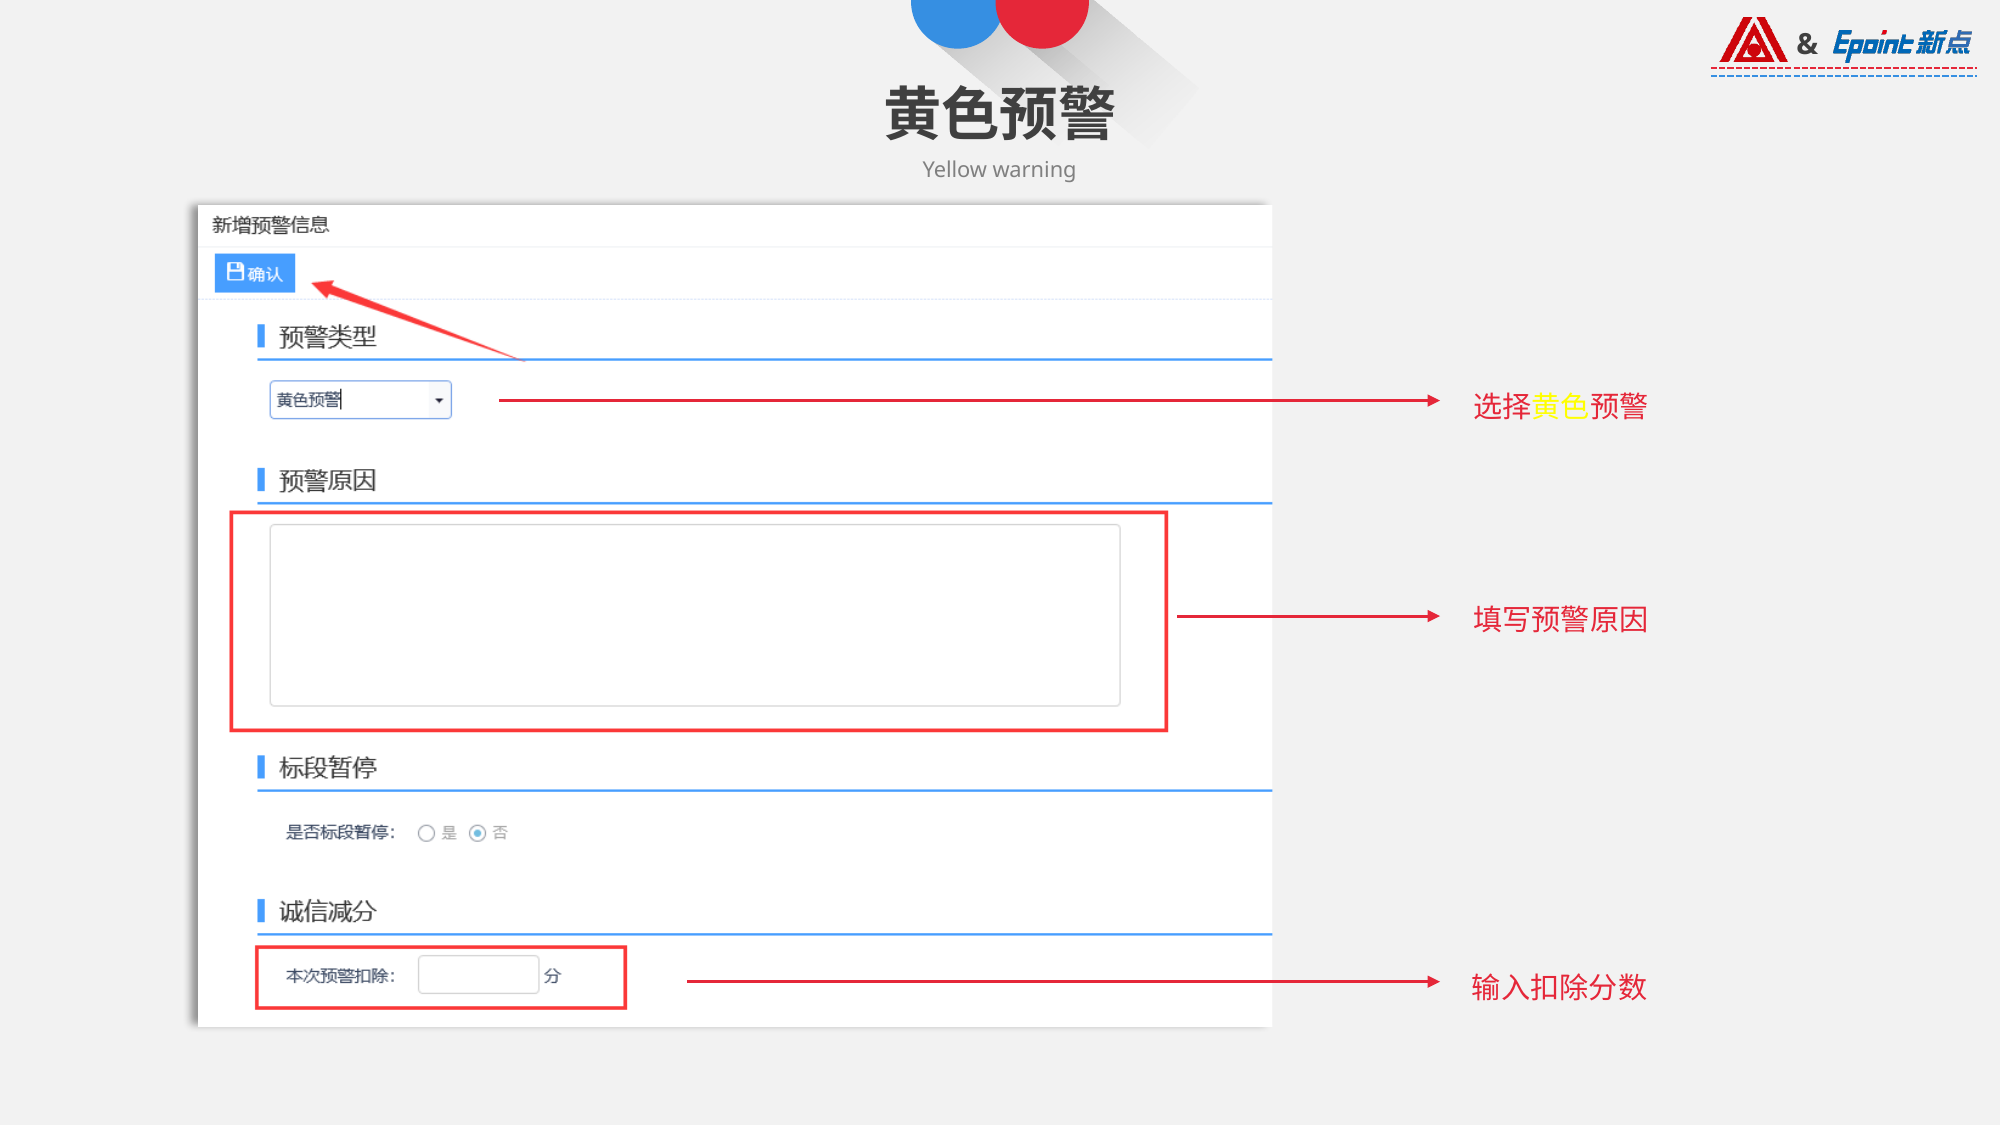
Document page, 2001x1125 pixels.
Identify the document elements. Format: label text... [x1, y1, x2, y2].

text_box 填写预警原因 [1458, 587, 1763, 644]
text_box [599, 0, 1401, 187]
text_box 输入扣除分数 [1457, 954, 1762, 1012]
text_box 选择黄色预警 [1458, 373, 1763, 431]
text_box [1710, 17, 1978, 76]
picture [198, 205, 1273, 1027]
